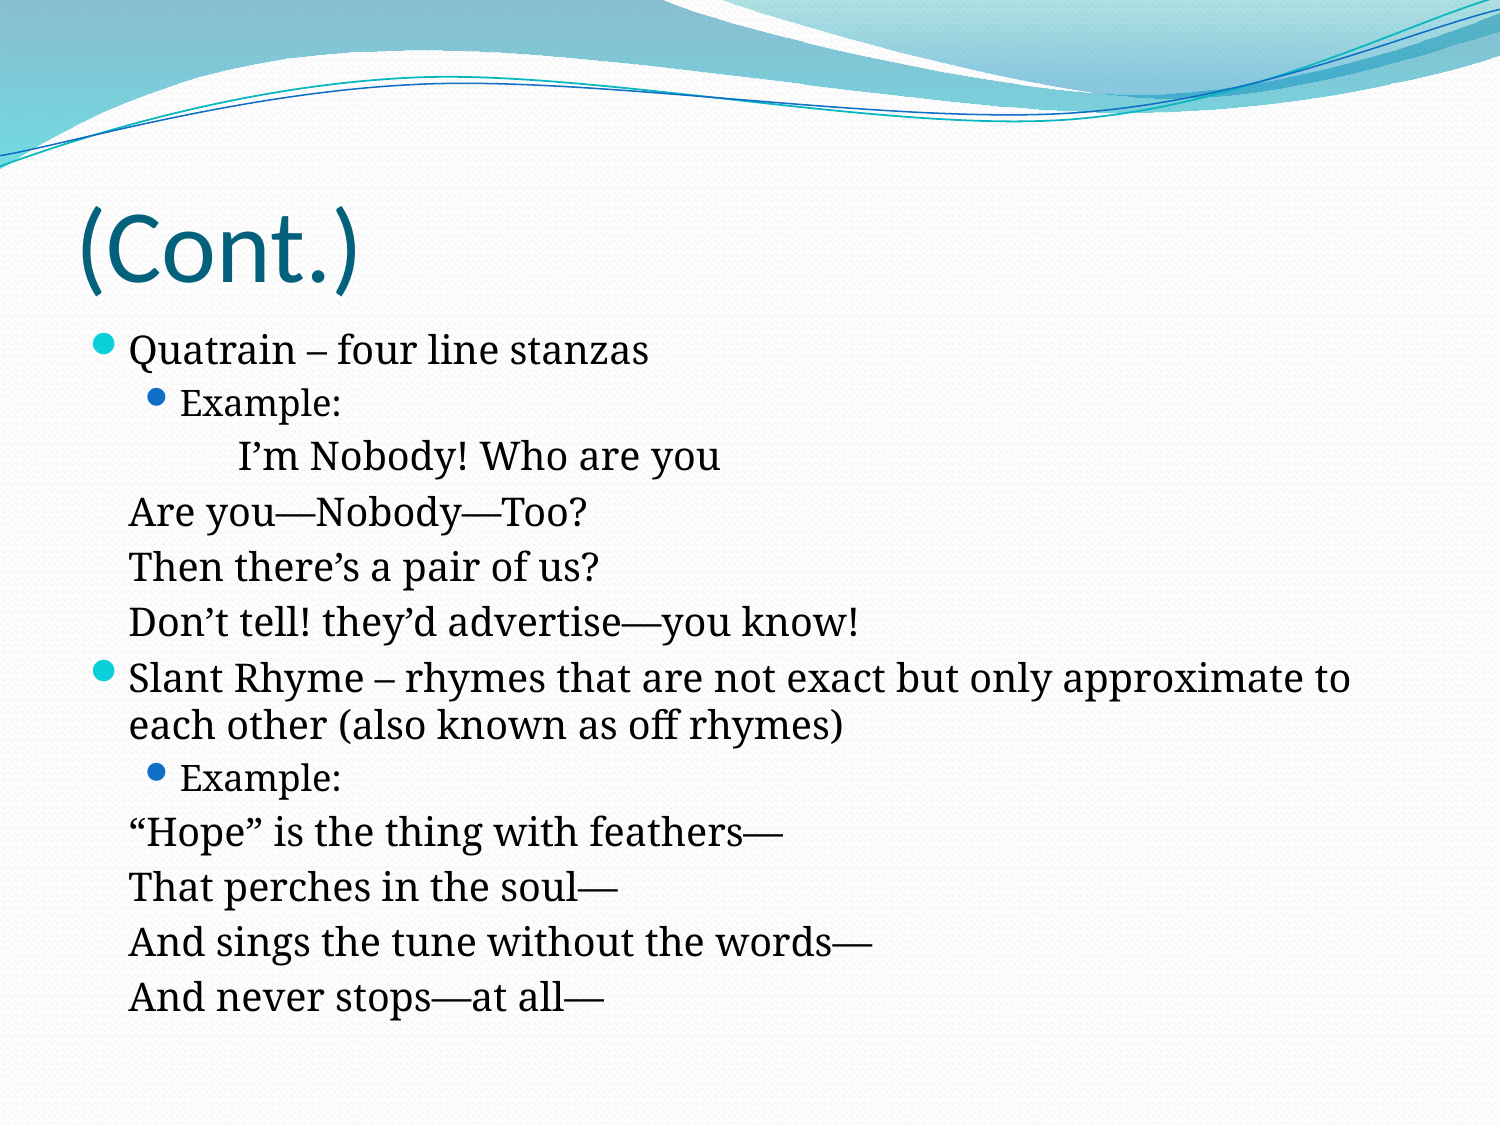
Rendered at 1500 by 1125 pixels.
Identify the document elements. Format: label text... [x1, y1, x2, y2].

list Quatrain – four line stanzas Example: I’m Nobody! Who are you Are you—Nobody—Too? Then there’s a pair of us? Don’t tell! they’d advertise—you know! Slant Rhyme – rhymes that are not exact but only approximate to each other (also known as off rhymes) Example: “Hope” is the thing with feathers— That perches in the soul— And sings the tune without the words— And never stops—at all— [75, 317, 1425, 1038]
title (Cont.) [75, 115, 1425, 303]
